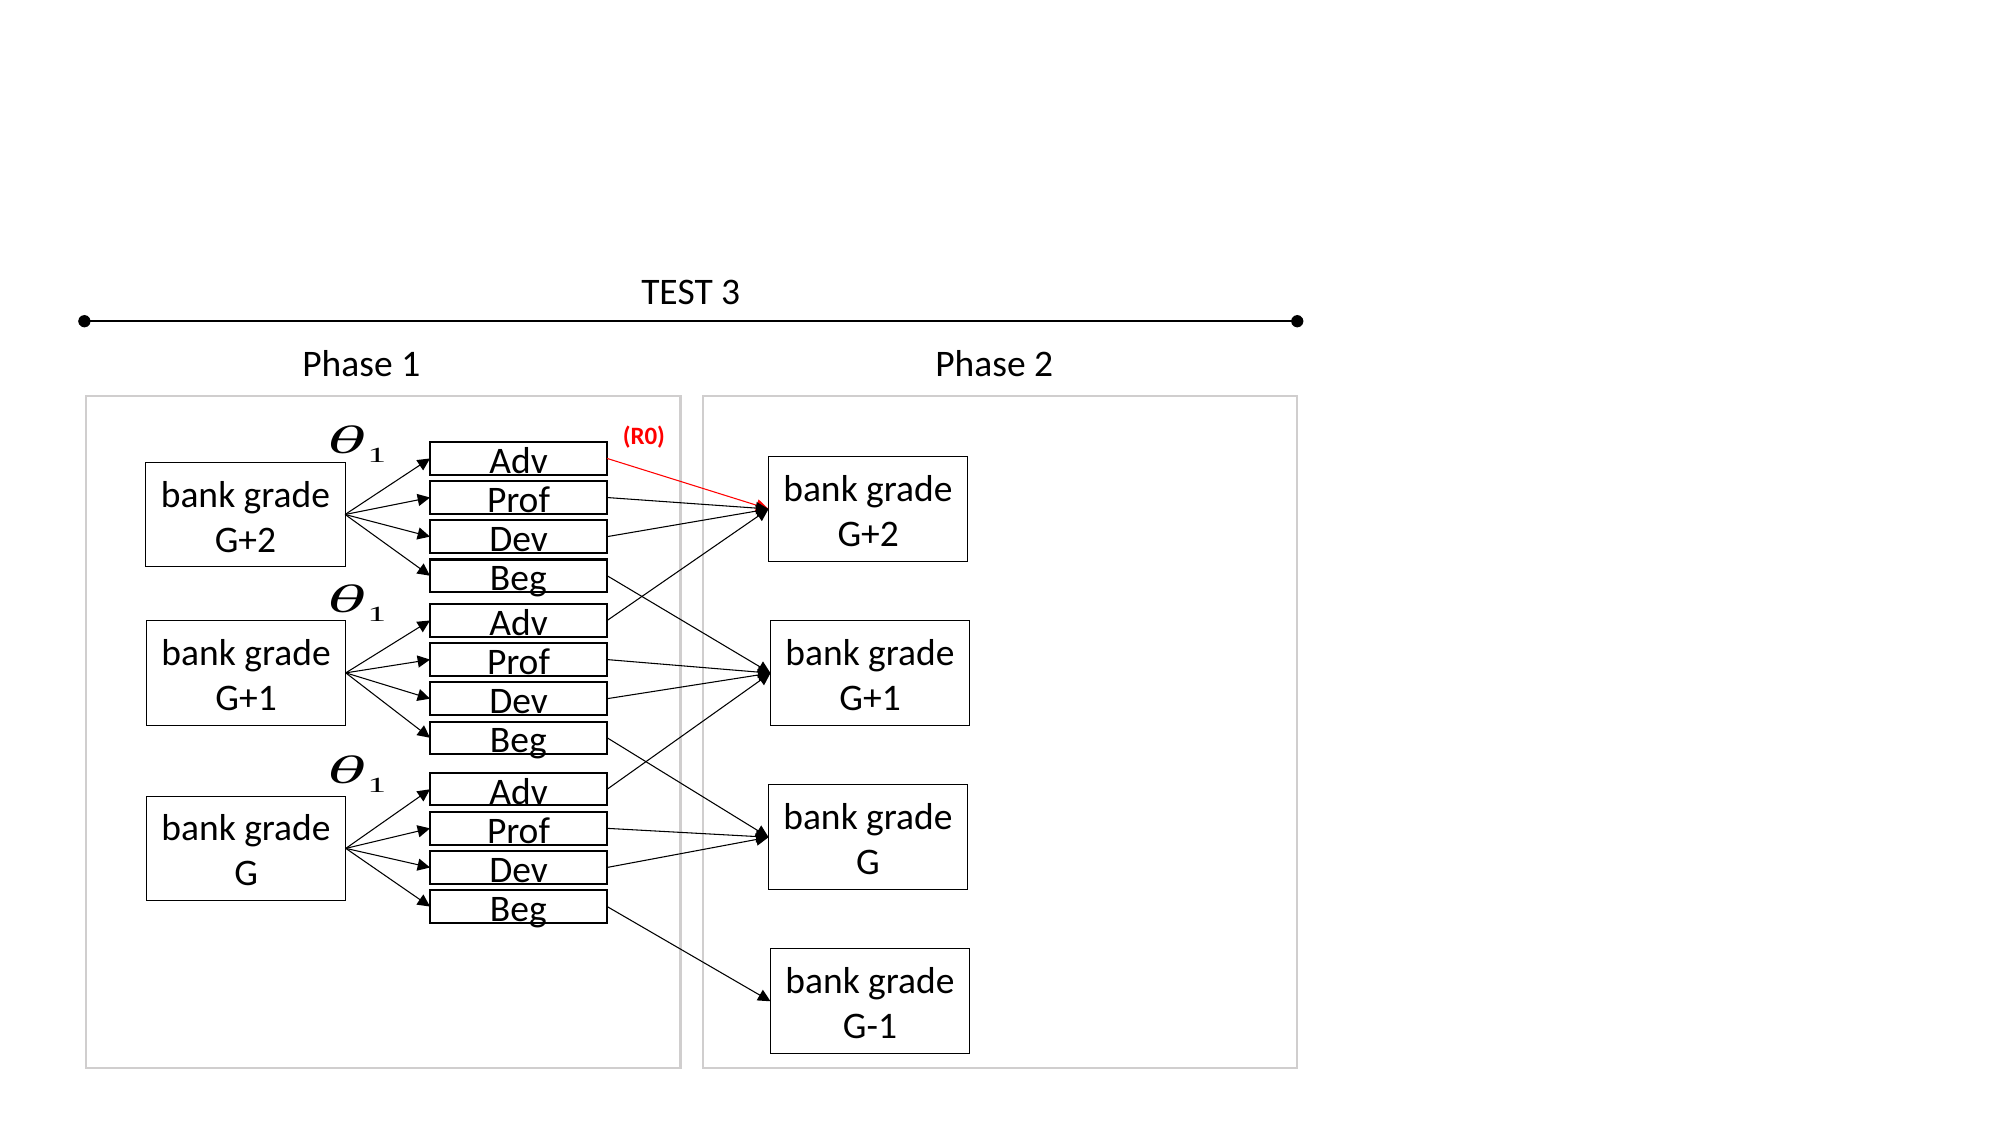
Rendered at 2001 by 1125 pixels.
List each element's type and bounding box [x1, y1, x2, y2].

text_box [84, 259, 1298, 1069]
